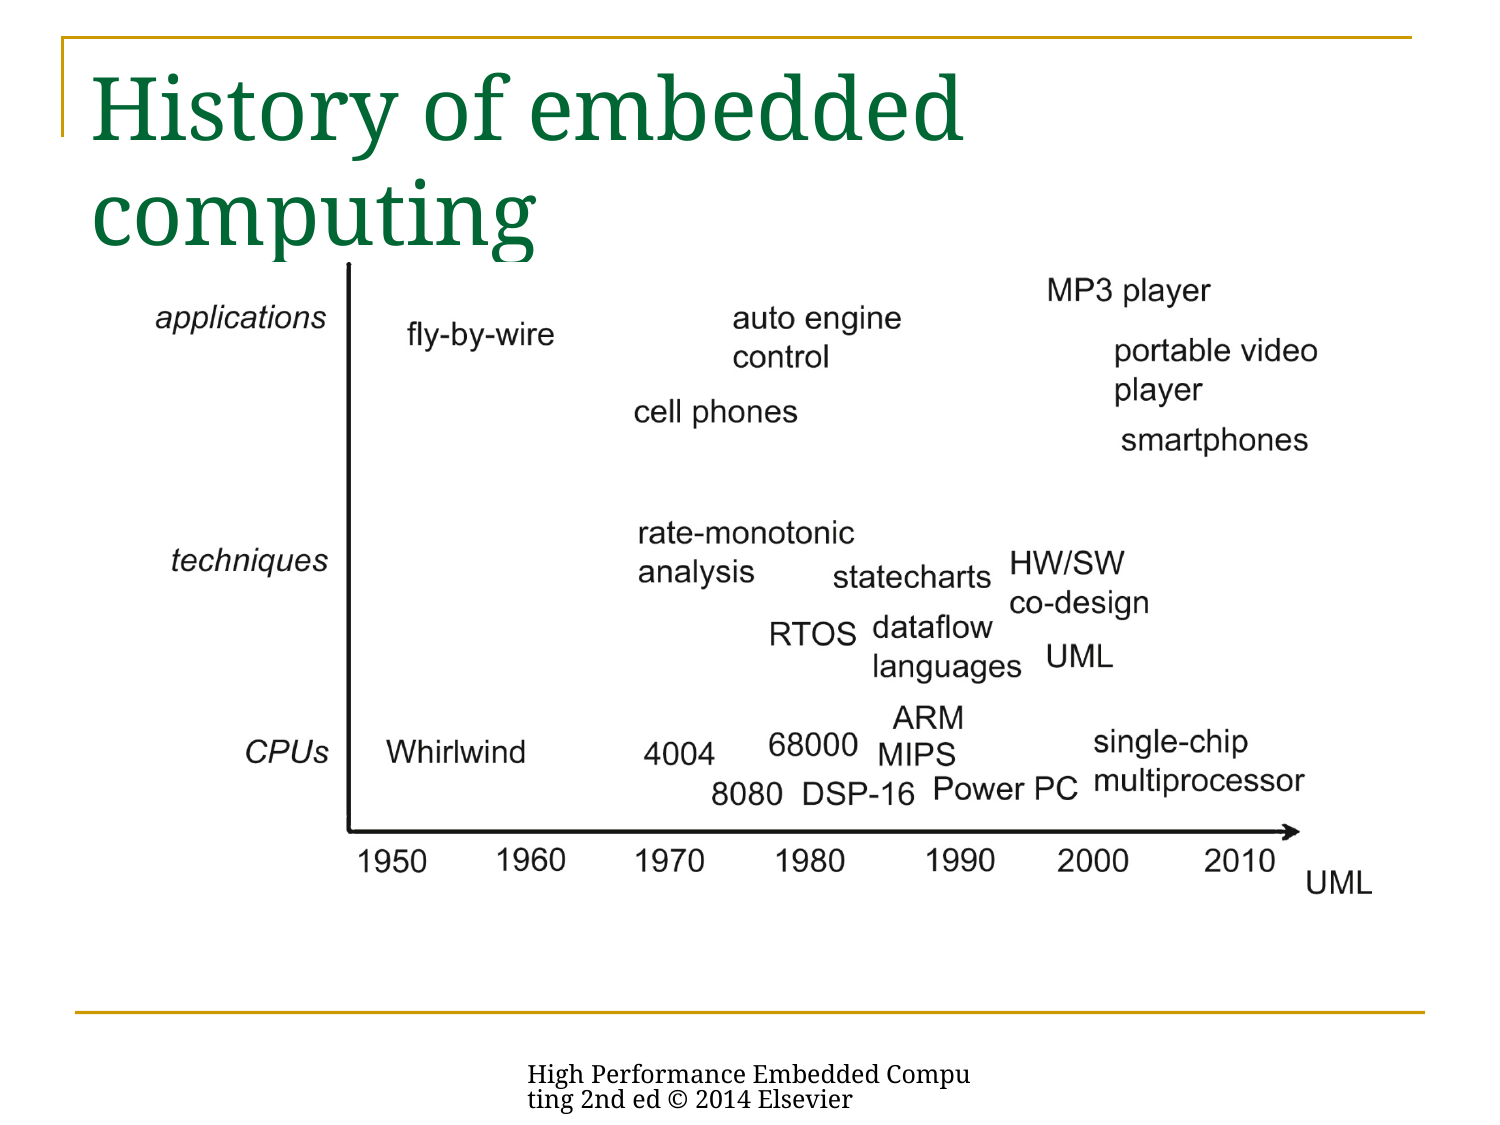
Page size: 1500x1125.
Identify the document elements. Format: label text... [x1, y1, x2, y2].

title History of embedded computing [75, 45, 1425, 233]
footer High Performance Embedded Computing 2nd ed © 2014 Elsevier [512, 1025, 988, 1100]
picture [153, 262, 1372, 904]
